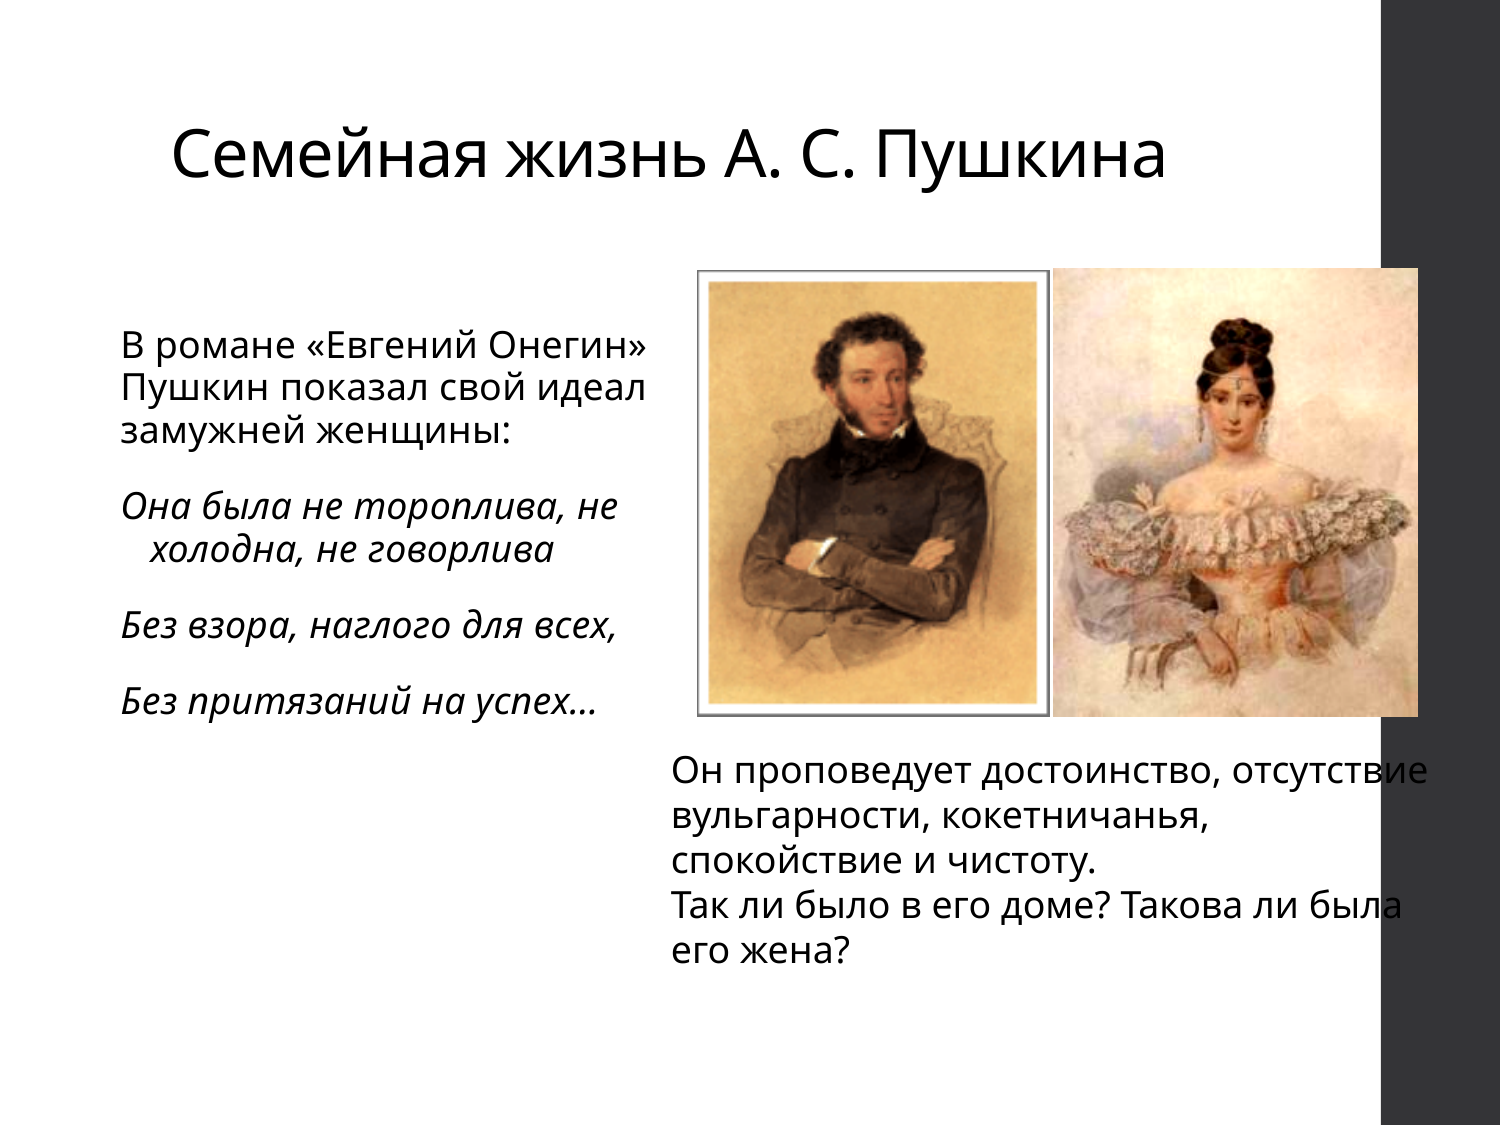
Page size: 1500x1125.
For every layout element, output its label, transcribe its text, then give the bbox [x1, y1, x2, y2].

text_box Он проповедует достоинство, отсутствие вульгарности, кокетничанья, спокойствие и чистоту. Так ли было в его доме? Такова ли была его жена? [656, 738, 1453, 978]
list В романе «Евгений Онегин» Пушкин показал свой идеал замужней женщины: Она была не тороплива, не холодна, не говорлива Без взора, наглого для всех, Без притязаний на успех… [105, 316, 712, 992]
title Семейная жизнь А. С. Пушкина [155, 60, 1348, 200]
picture [697, 270, 1050, 717]
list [1053, 267, 1418, 717]
